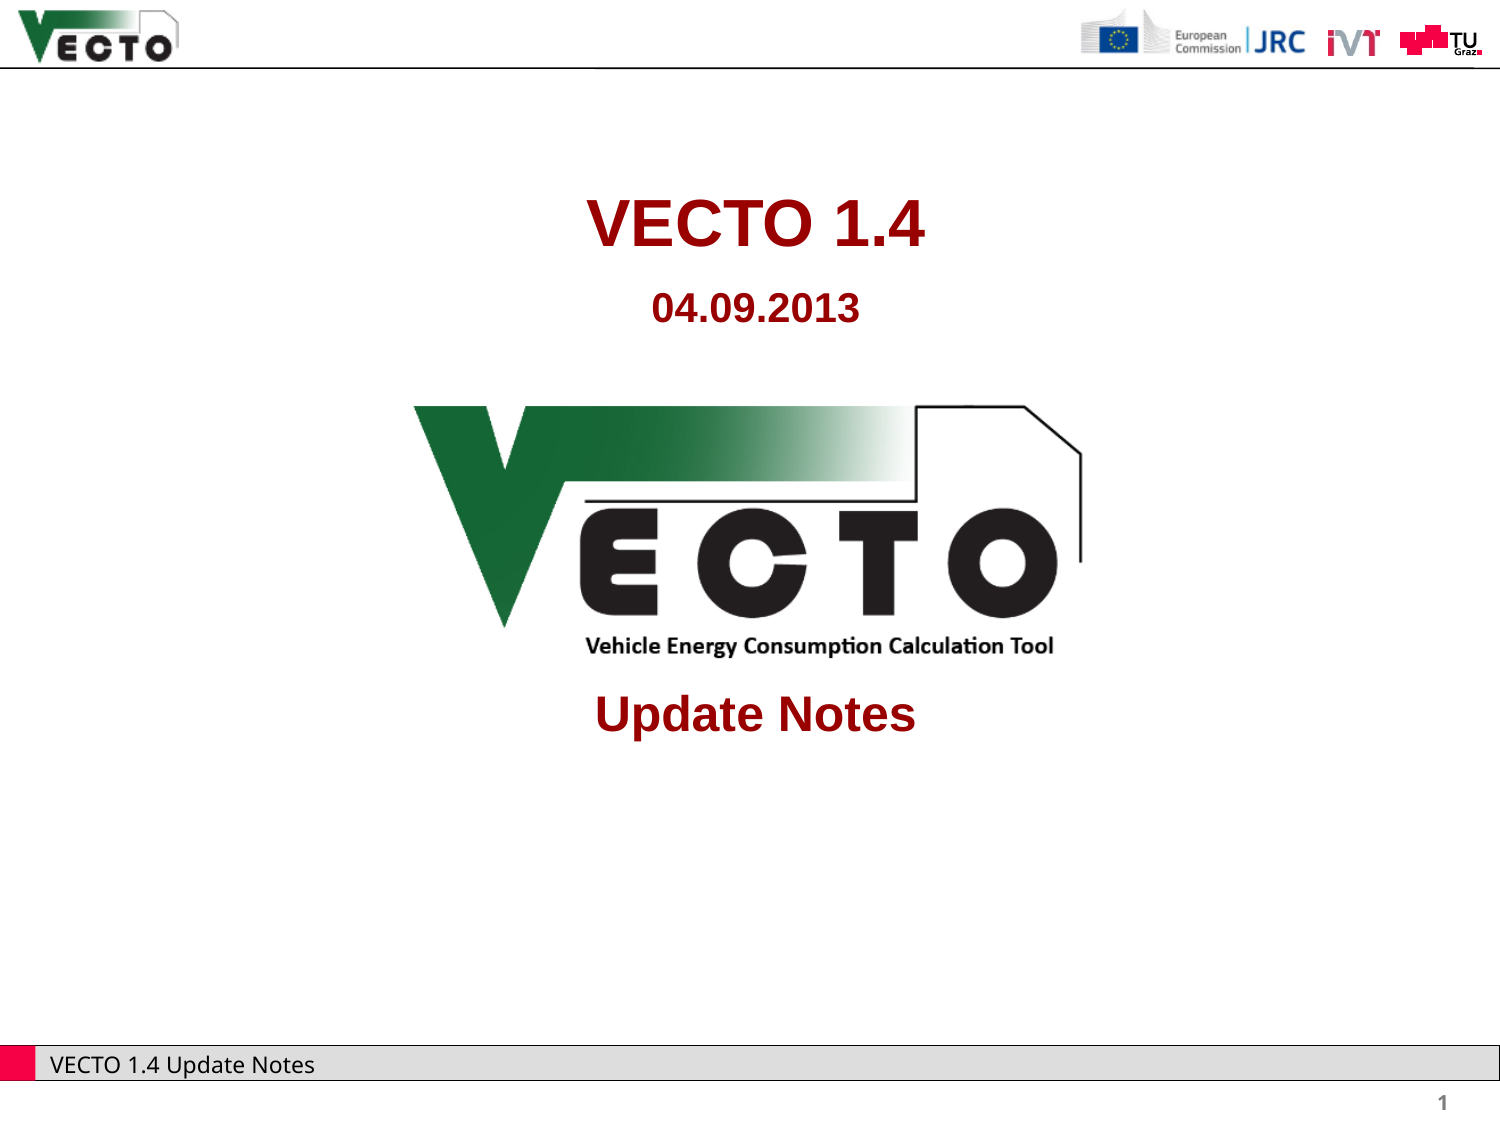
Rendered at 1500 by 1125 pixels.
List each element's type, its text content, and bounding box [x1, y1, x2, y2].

text_box VECTO 1.4 04.09.2013 Update Notes [88, 172, 1424, 749]
picture [1080, 7, 1306, 54]
picture [1328, 30, 1380, 56]
picture [407, 396, 1093, 665]
picture [17, 9, 179, 65]
